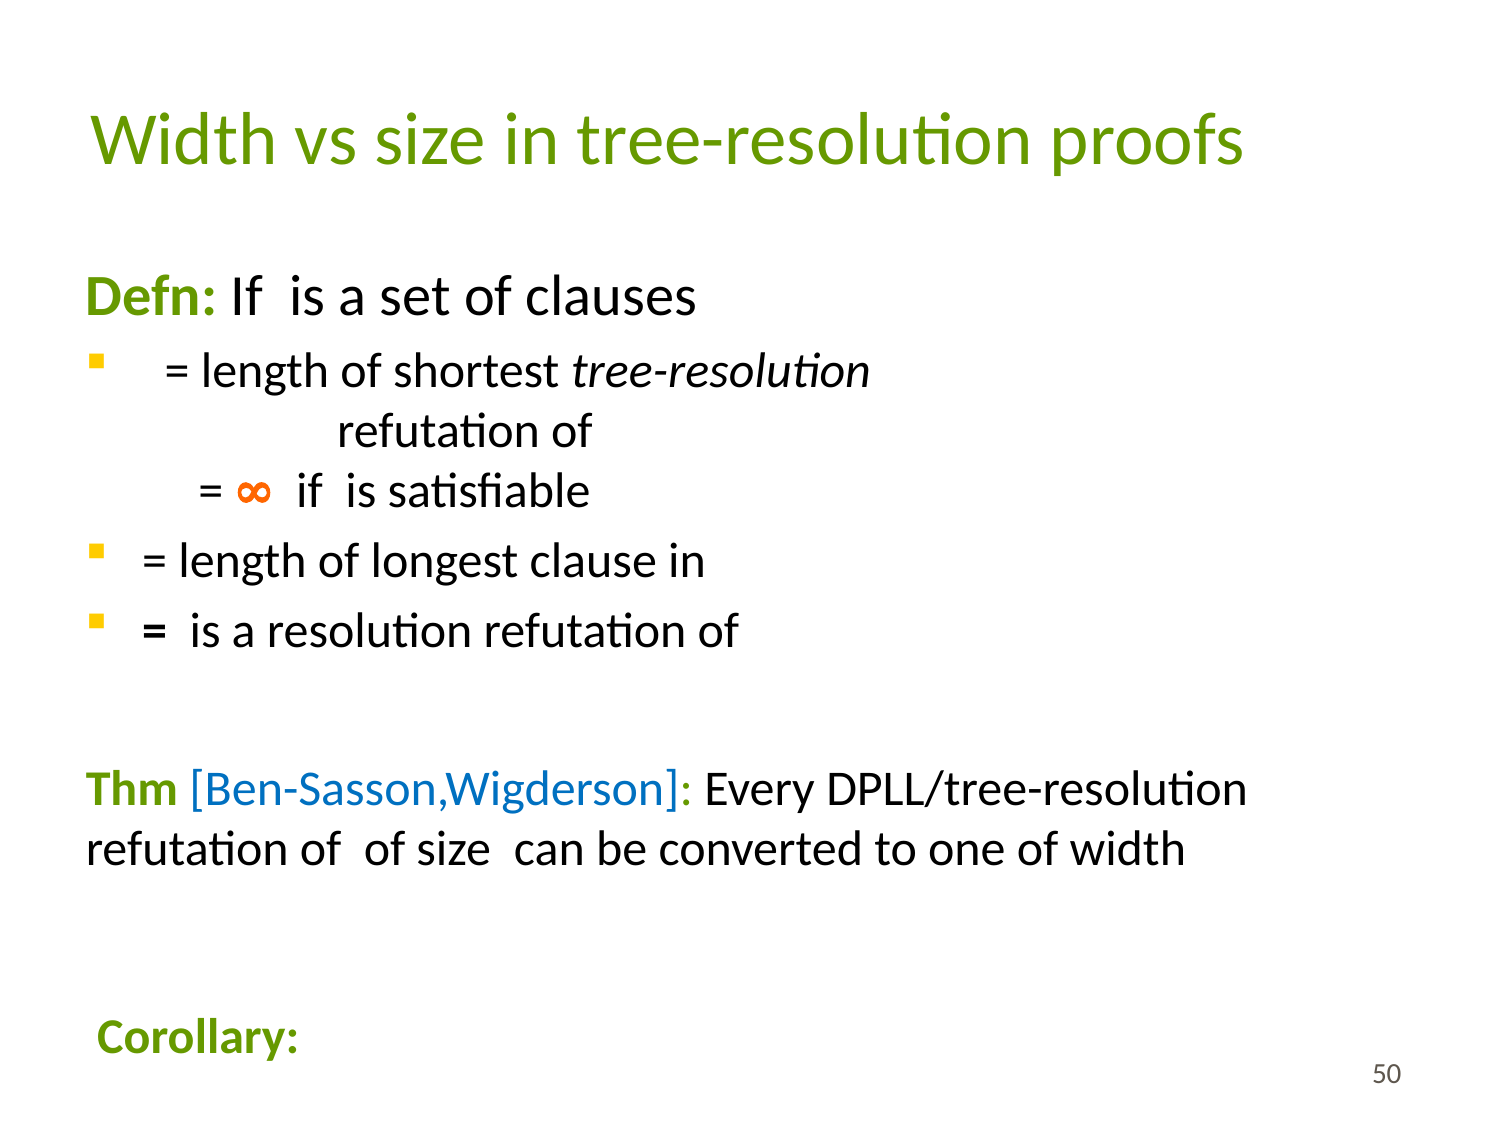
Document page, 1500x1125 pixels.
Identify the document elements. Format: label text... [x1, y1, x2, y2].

slide_number 50 [1104, 1037, 1417, 1097]
title Width vs size in tree-resolution proofs [75, 37, 1350, 188]
